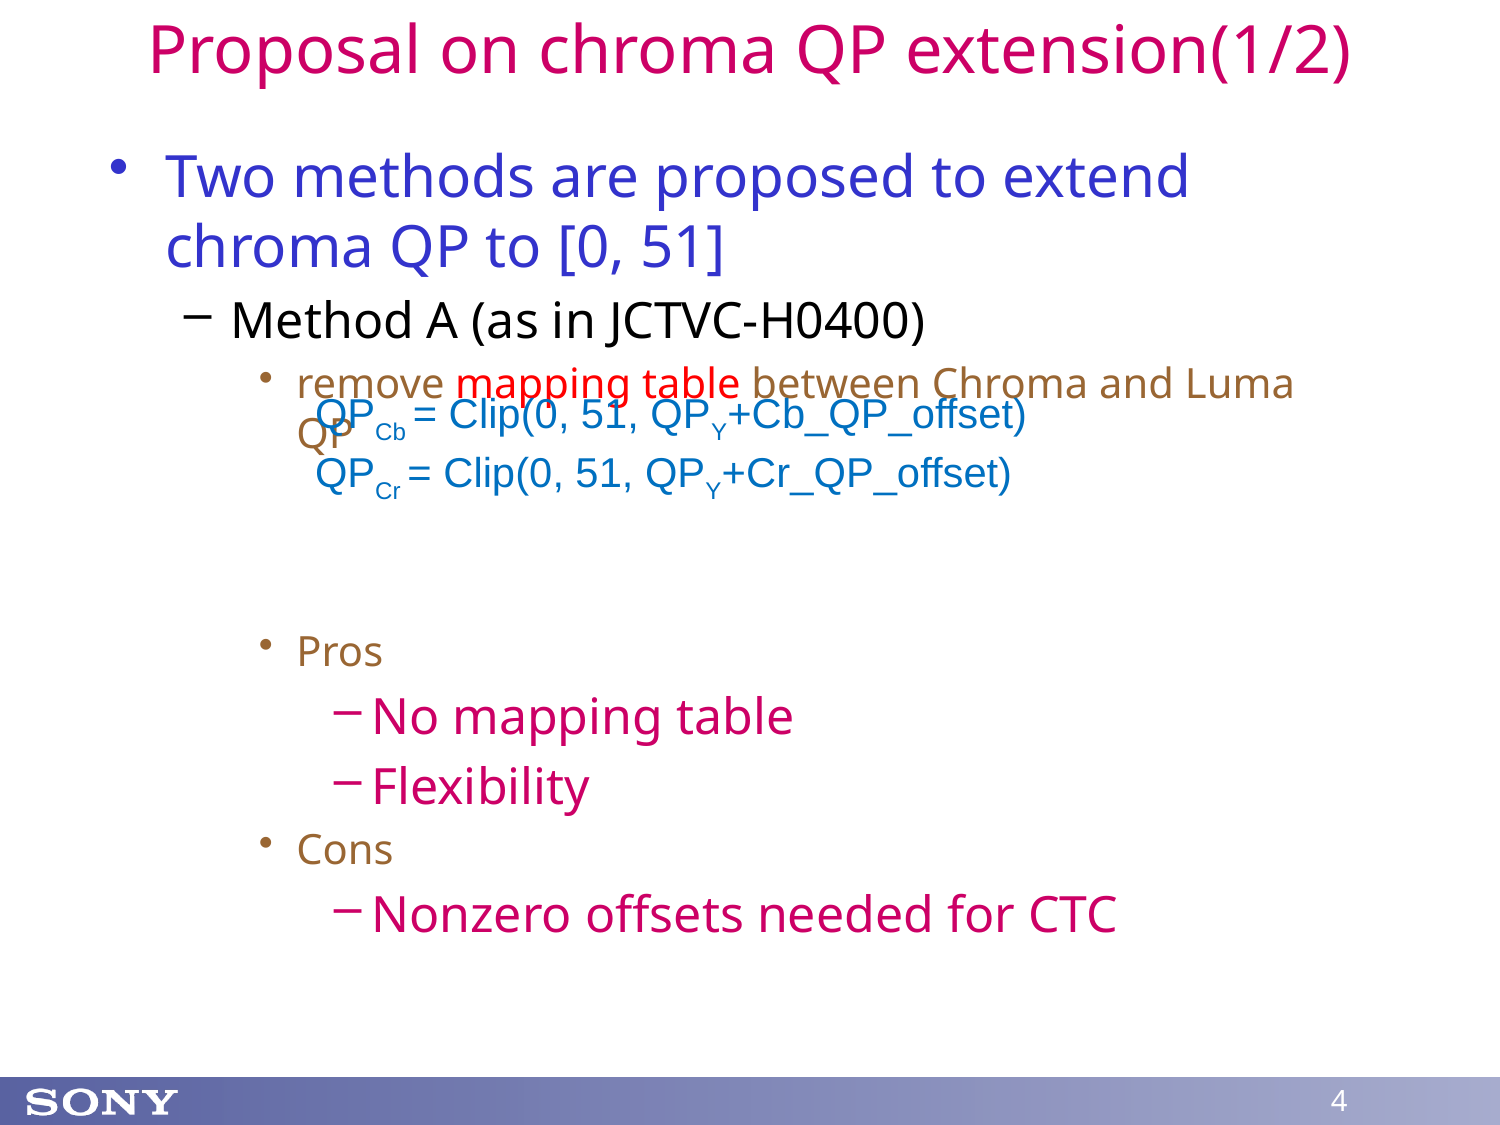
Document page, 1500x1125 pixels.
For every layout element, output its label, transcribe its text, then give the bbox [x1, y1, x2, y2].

title Proposal on chroma QP extension(1/2) [112, 0, 1388, 95]
list Two methods are proposed to extend chroma QP to [0, 51] Method A (as in JCTVC-H0400) remove mapping table between Chroma and Luma QP Pros No mapping table Flexibility Cons Nonzero offsets needed for CTC [93, 131, 1369, 1032]
picture [26, 1088, 178, 1116]
text_box QPCb = Clip(0, 51, QPY+Cb_QP_offset) QPCr = Clip(0, 51, QPY+Cr_QP_offset) [300, 379, 1163, 562]
slide_number 4 [1049, 1074, 1363, 1125]
